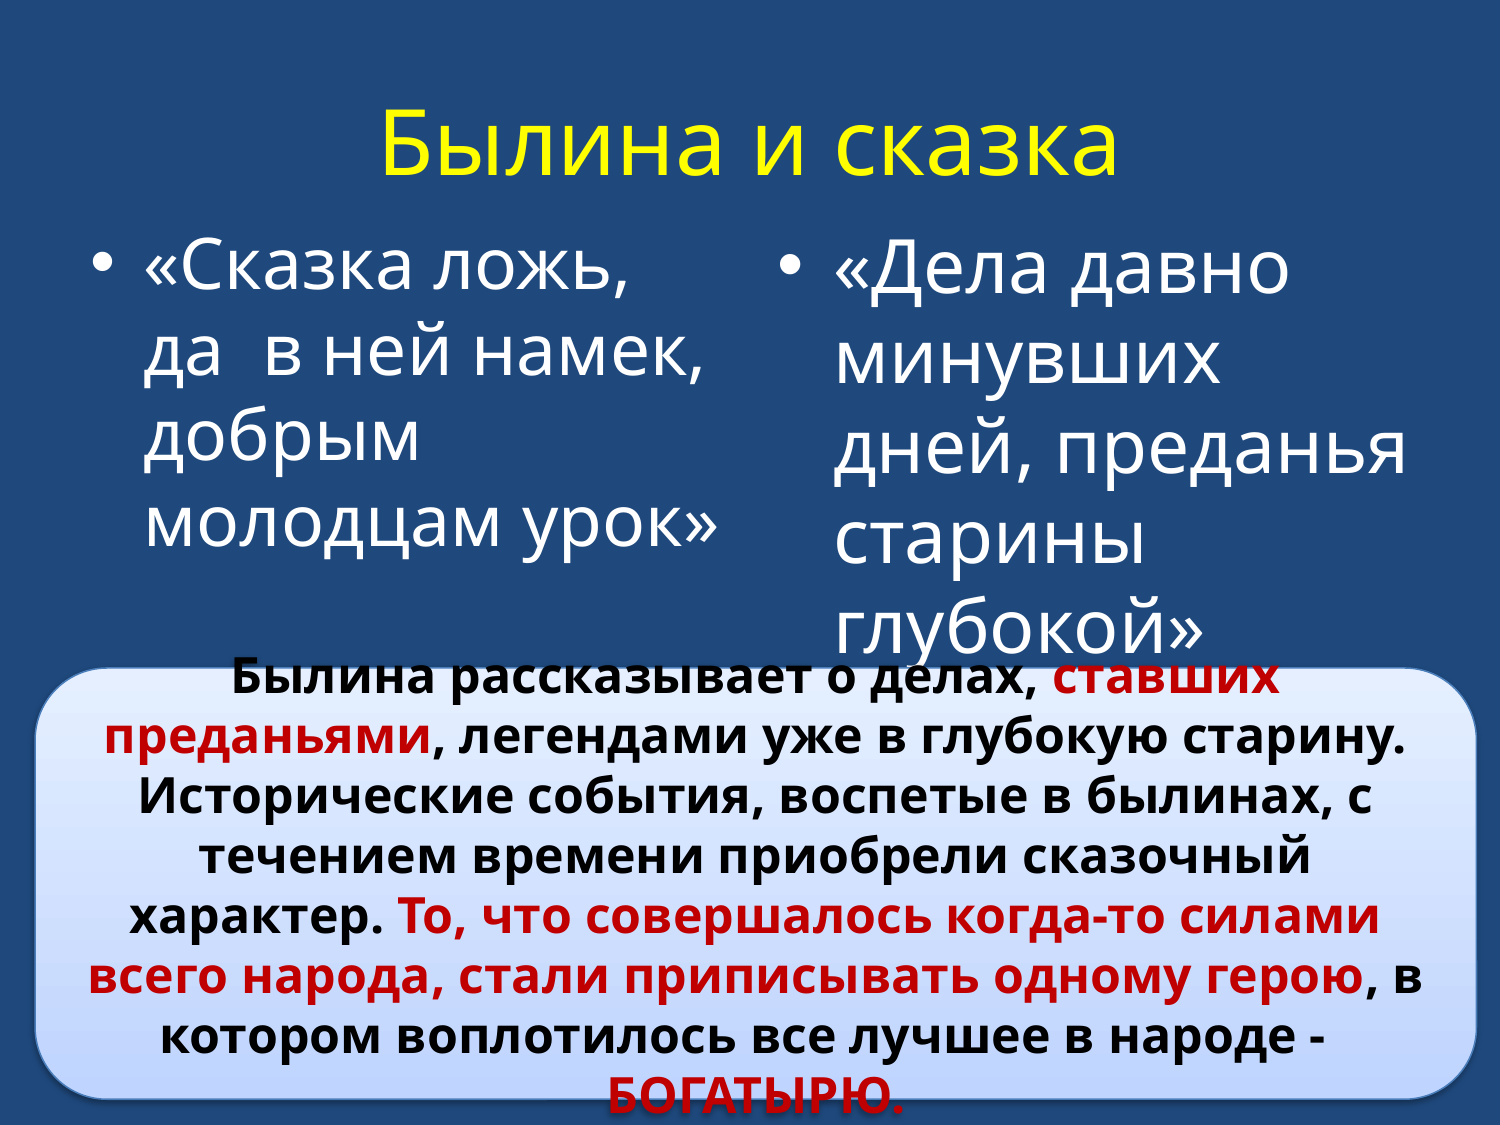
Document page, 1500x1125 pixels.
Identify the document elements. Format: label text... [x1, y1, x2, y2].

text_box Былина рассказывает о делах, ставших преданьями, легендами уже в глубокую старину. Исторические события, воспетые в былинах, с течением времени приобрели сказочный характер. То, что совершалось когда-то силами всего народа, стали приписывать одному герою, в котором воплотилось все лучшее в народе - БОГАТЫРЮ. [34, 667, 1478, 1101]
list «Дела давно минувших дней, преданья старины глубокой» [761, 210, 1425, 668]
title Былина и сказка [75, 45, 1425, 233]
list «Сказка ложь, да в ней намек, добрым молодцам урок» [75, 210, 738, 633]
